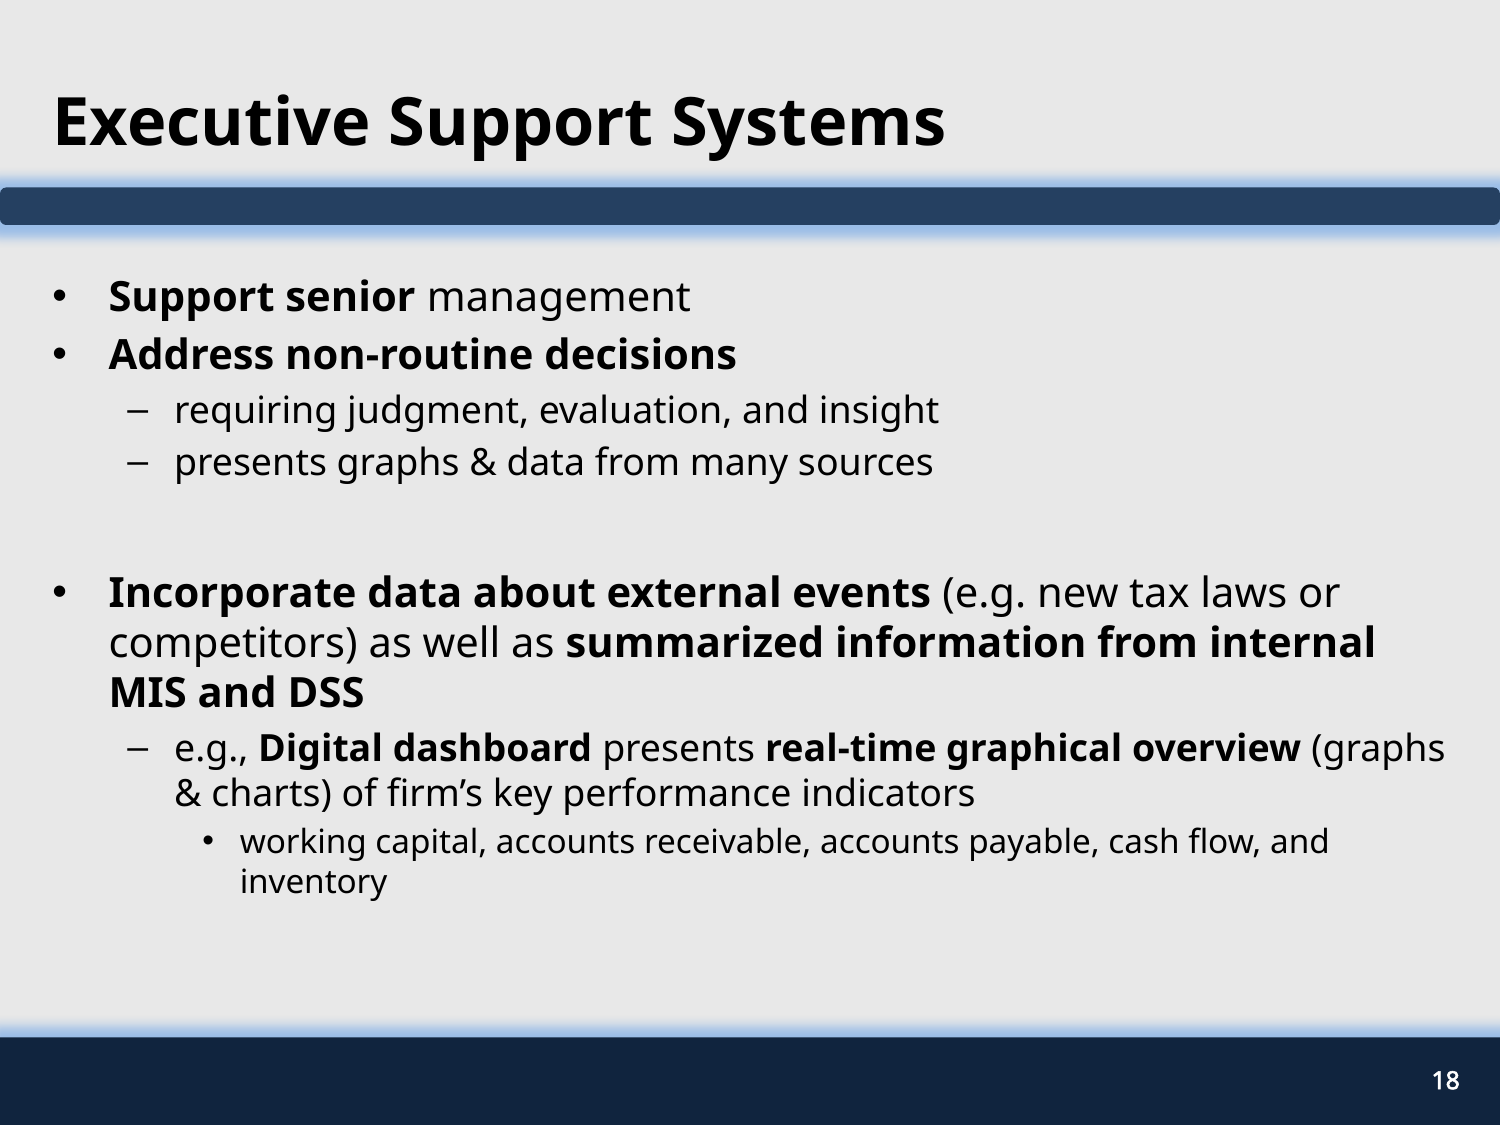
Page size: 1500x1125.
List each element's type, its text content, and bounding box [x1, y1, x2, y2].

title Executive Support Systems [37, 62, 1338, 176]
list Support senior management Address non-routine decisions requiring judgment, evaluation, and insight presents graphs & data from many sources Incorporate data about external events (e.g. new tax laws or competitors) as well as summarized information from internal MIS and DSS e.g., Digital dashboard presents real-time graphical overview (graphs & charts) of firm’s key performance indicators working capital, accounts receivable, accounts payable, cash flow, and inventory [37, 262, 1475, 1013]
slide_number 18 [1412, 1050, 1475, 1113]
